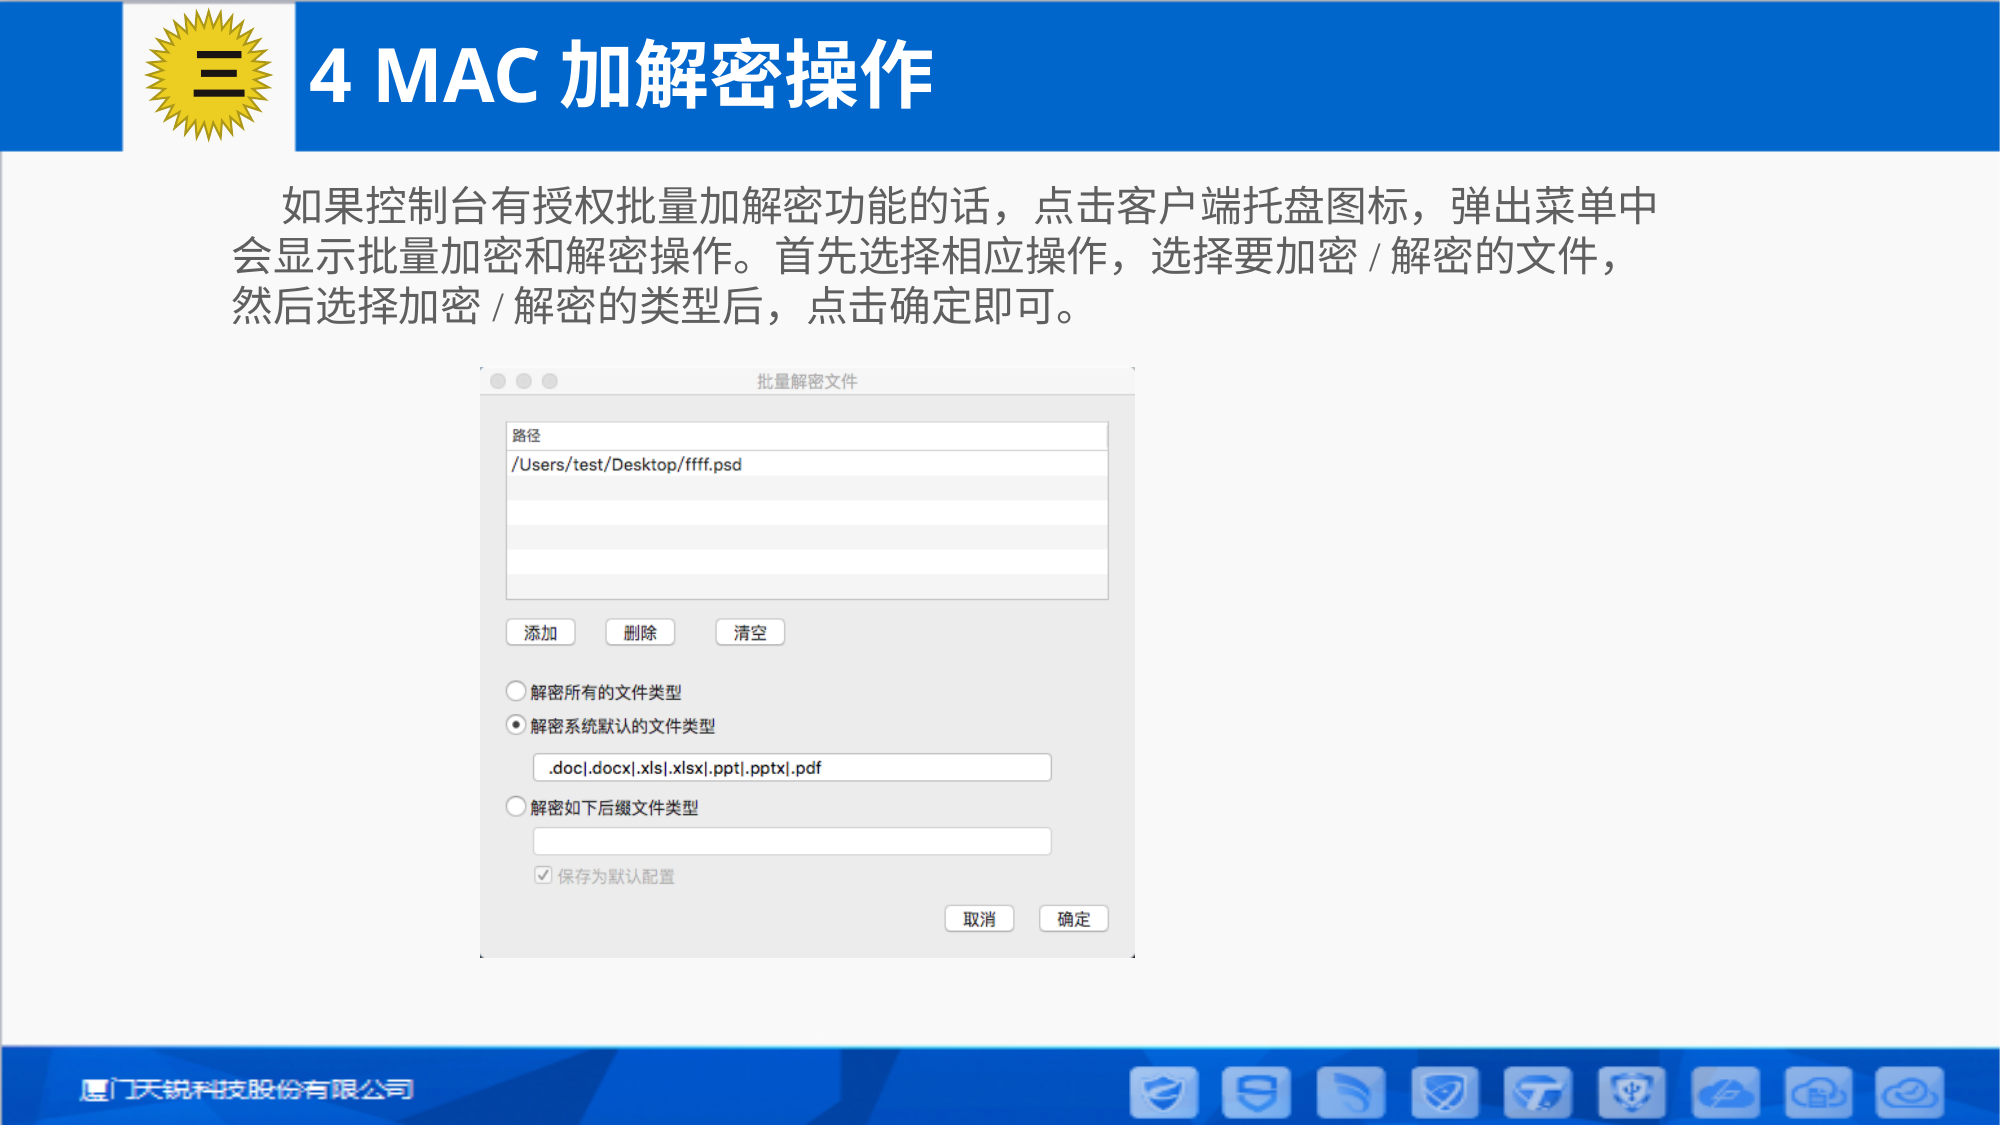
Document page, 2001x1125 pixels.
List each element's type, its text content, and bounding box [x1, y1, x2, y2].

title 4 MAC加解密操作 [295, 7, 1823, 148]
text_box 如果控制台有授权批量加解密功能的话，点击客户端托盘图标，弹出菜单中会显示批量加密和解密操作。首先选择相应操作，选择要加密/解密的文件，然后选择加密/解密的类型后，点击确定即可。 [217, 172, 1678, 337]
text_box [147, 11, 270, 139]
picture [0, 0, 2000, 1125]
